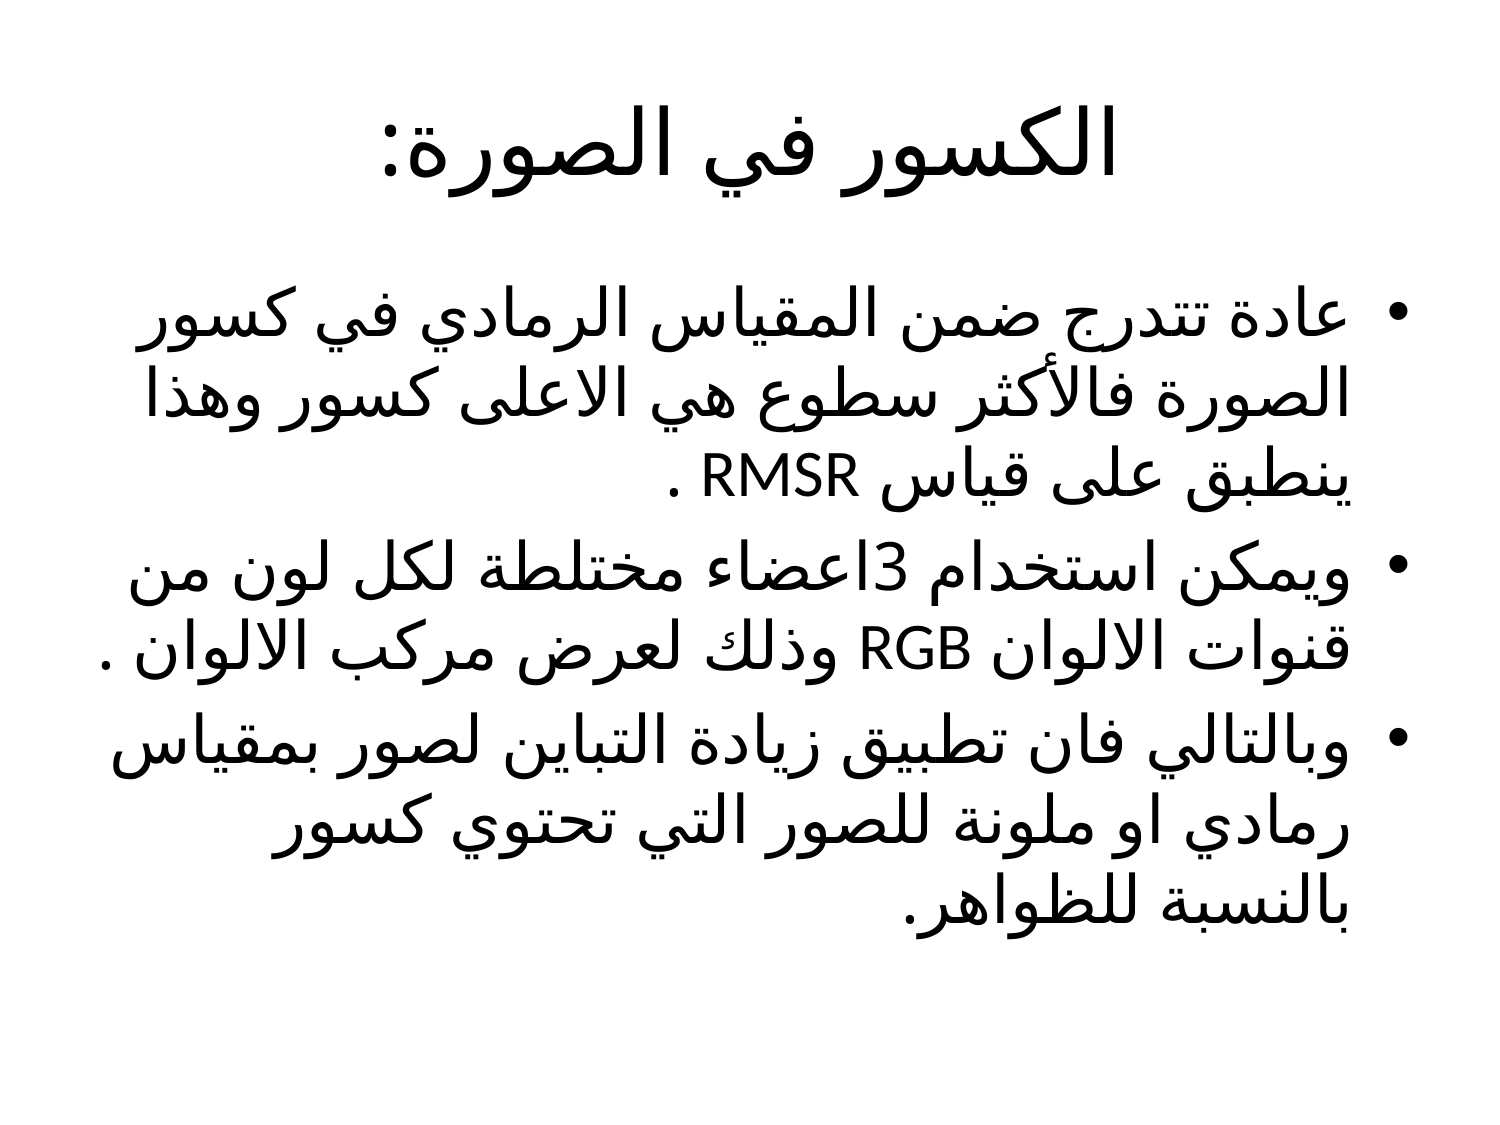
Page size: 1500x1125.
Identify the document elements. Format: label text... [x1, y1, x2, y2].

title الكسور في الصورة: [75, 45, 1425, 233]
list عادة تتدرج ضمن المقياس الرمادي في كسور الصورة فالأكثر سطوع هي الاعلى كسور وهذا ينطبق على قياس RMSR . ويمكن استخدام 3اعضاء مختلطة لكل لون من قنوات الالوان RGB وذلك لعرض مركب الالوان . وبالتالي فان تطبيق زيادة التباين لصور بمقياس رمادي او ملونة للصور التي تحتوي كسور بالنسبة للظواهر. [75, 262, 1425, 1005]
